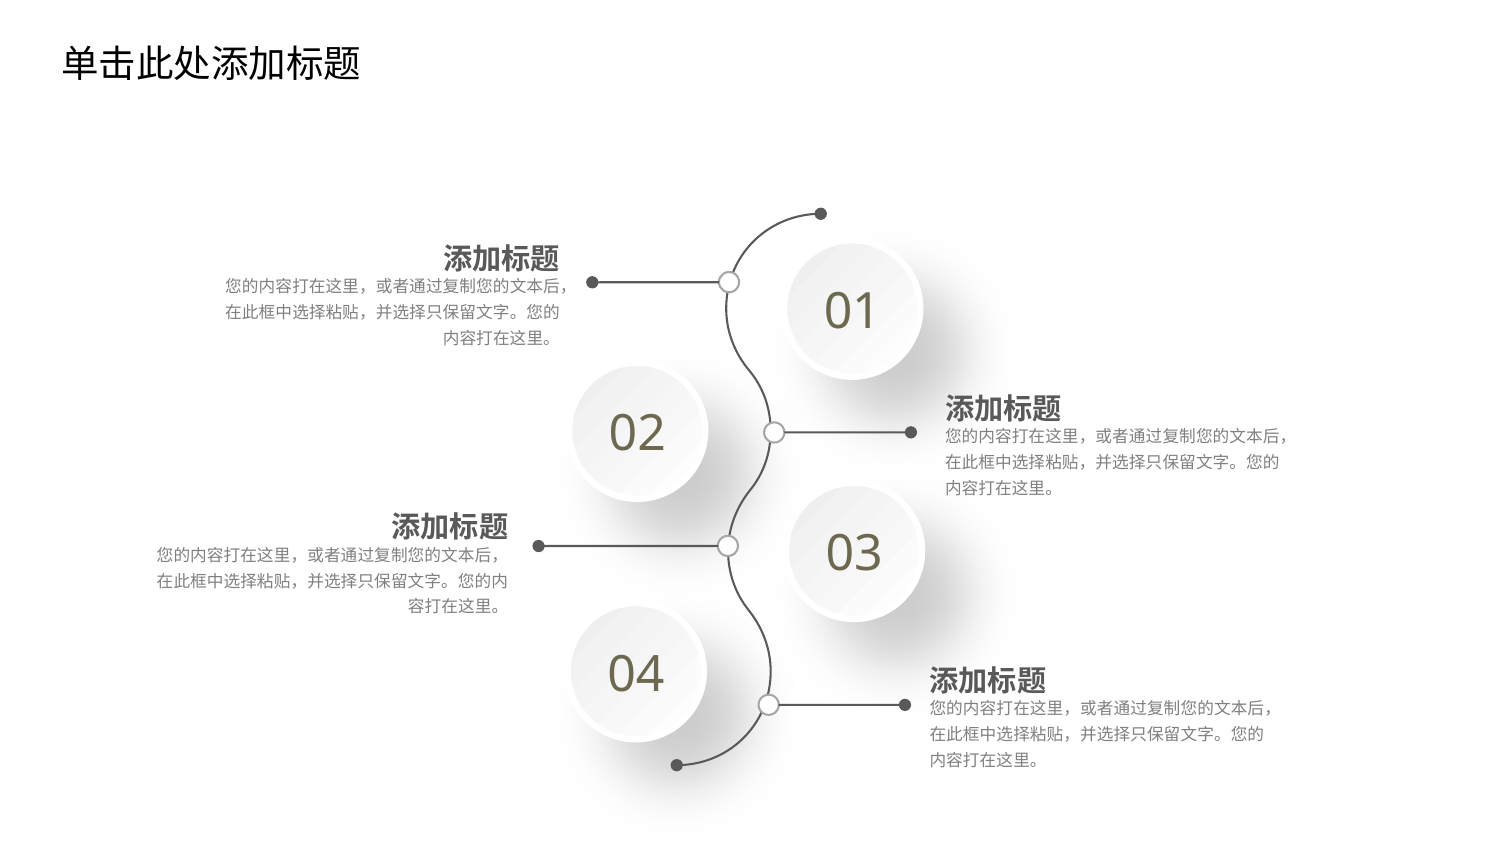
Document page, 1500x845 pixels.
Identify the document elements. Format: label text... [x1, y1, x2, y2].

text_box [718, 272, 740, 293]
text_box [532, 539, 718, 553]
text_box 03 [783, 480, 925, 622]
text_box 02 [566, 360, 708, 501]
text_box 您的内容打在这里，或者通过复制您的文本后，在此框中选择粘贴，并选择只保留文字。您的内容打在这里。 [918, 686, 1281, 776]
text_box 添加标题 [326, 491, 520, 544]
text_box 添加标题 [918, 644, 1138, 698]
text_box [784, 426, 918, 439]
text_box [729, 431, 771, 539]
text_box [764, 422, 785, 443]
text_box [758, 694, 779, 715]
text_box 您的内容打在这里，或者通过复制您的文本后，在此框中选择粘贴，并选择只保留文字。您的内容打在这里。 [133, 532, 520, 622]
text_box 添加标题 [354, 222, 572, 276]
text_box [778, 698, 912, 712]
text_box 04 [565, 601, 705, 742]
text_box 01 [789, 238, 923, 379]
text_box [586, 276, 719, 289]
text_box 您的内容打在这里，或者通过复制您的文本后，在此框中选择粘贴，并选择只保留文字。您的内容打在这里。 [933, 414, 1296, 504]
text_box [717, 535, 738, 557]
text_box [726, 207, 827, 426]
text_box [670, 556, 771, 772]
text_box 您的内容打在这里，或者通过复制您的文本后，在此框中选择粘贴，并选择只保留文字。您的内容打在这里。 [202, 264, 572, 354]
text_box 添加标题 [933, 372, 1131, 425]
